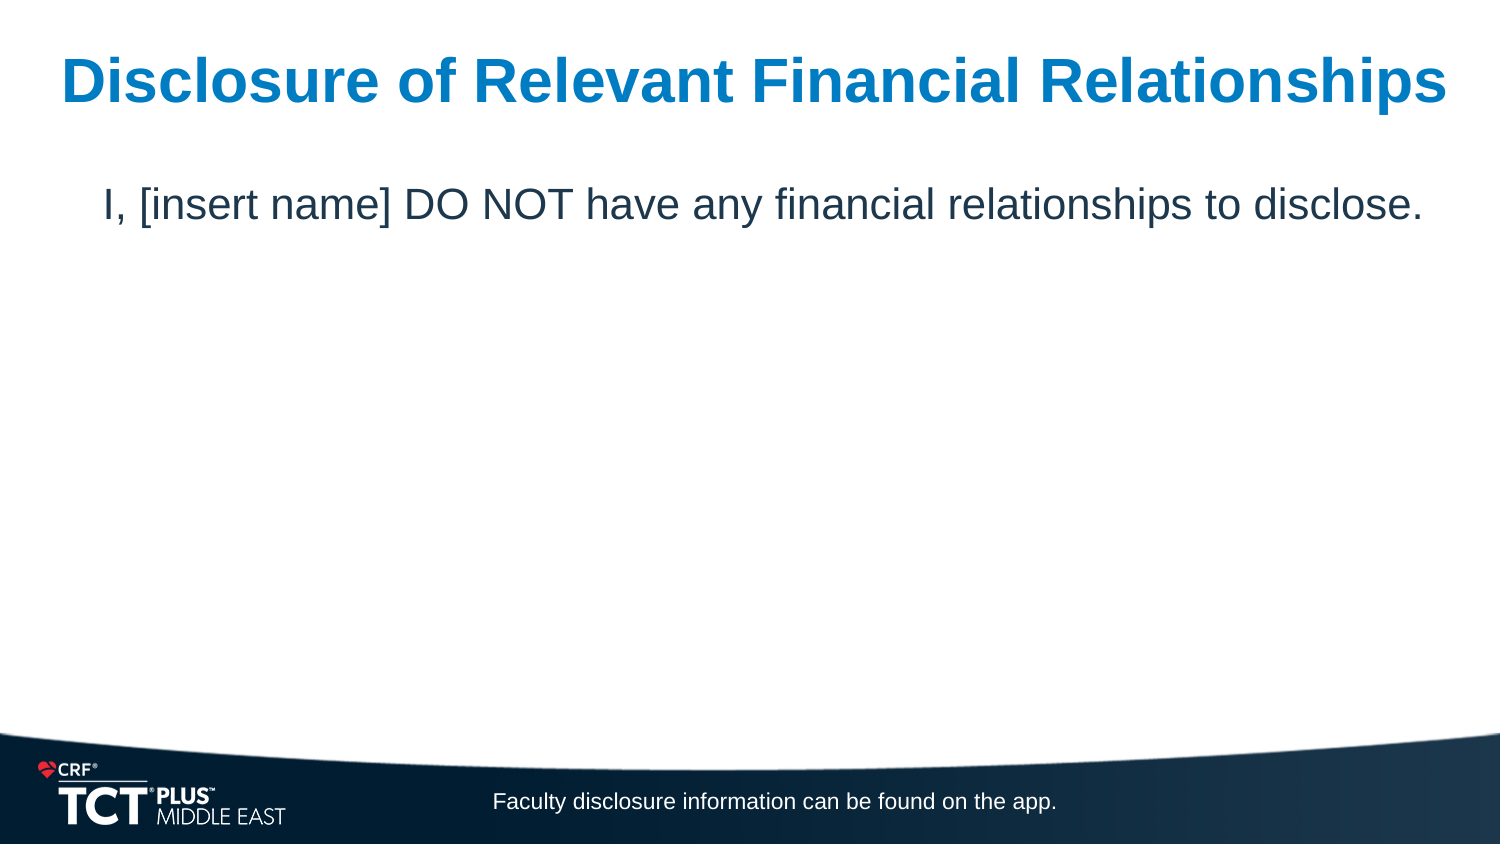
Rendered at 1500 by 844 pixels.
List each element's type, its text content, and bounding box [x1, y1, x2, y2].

text_box Disclosure of Relevant Financial Relationships [48, 33, 1463, 103]
picture [0, 0, 1500, 844]
text_box Faculty disclosure information can be found on the app. [477, 779, 1073, 822]
list I, [insert name] DO NOT have any financial relationships to disclose. [87, 168, 1464, 676]
